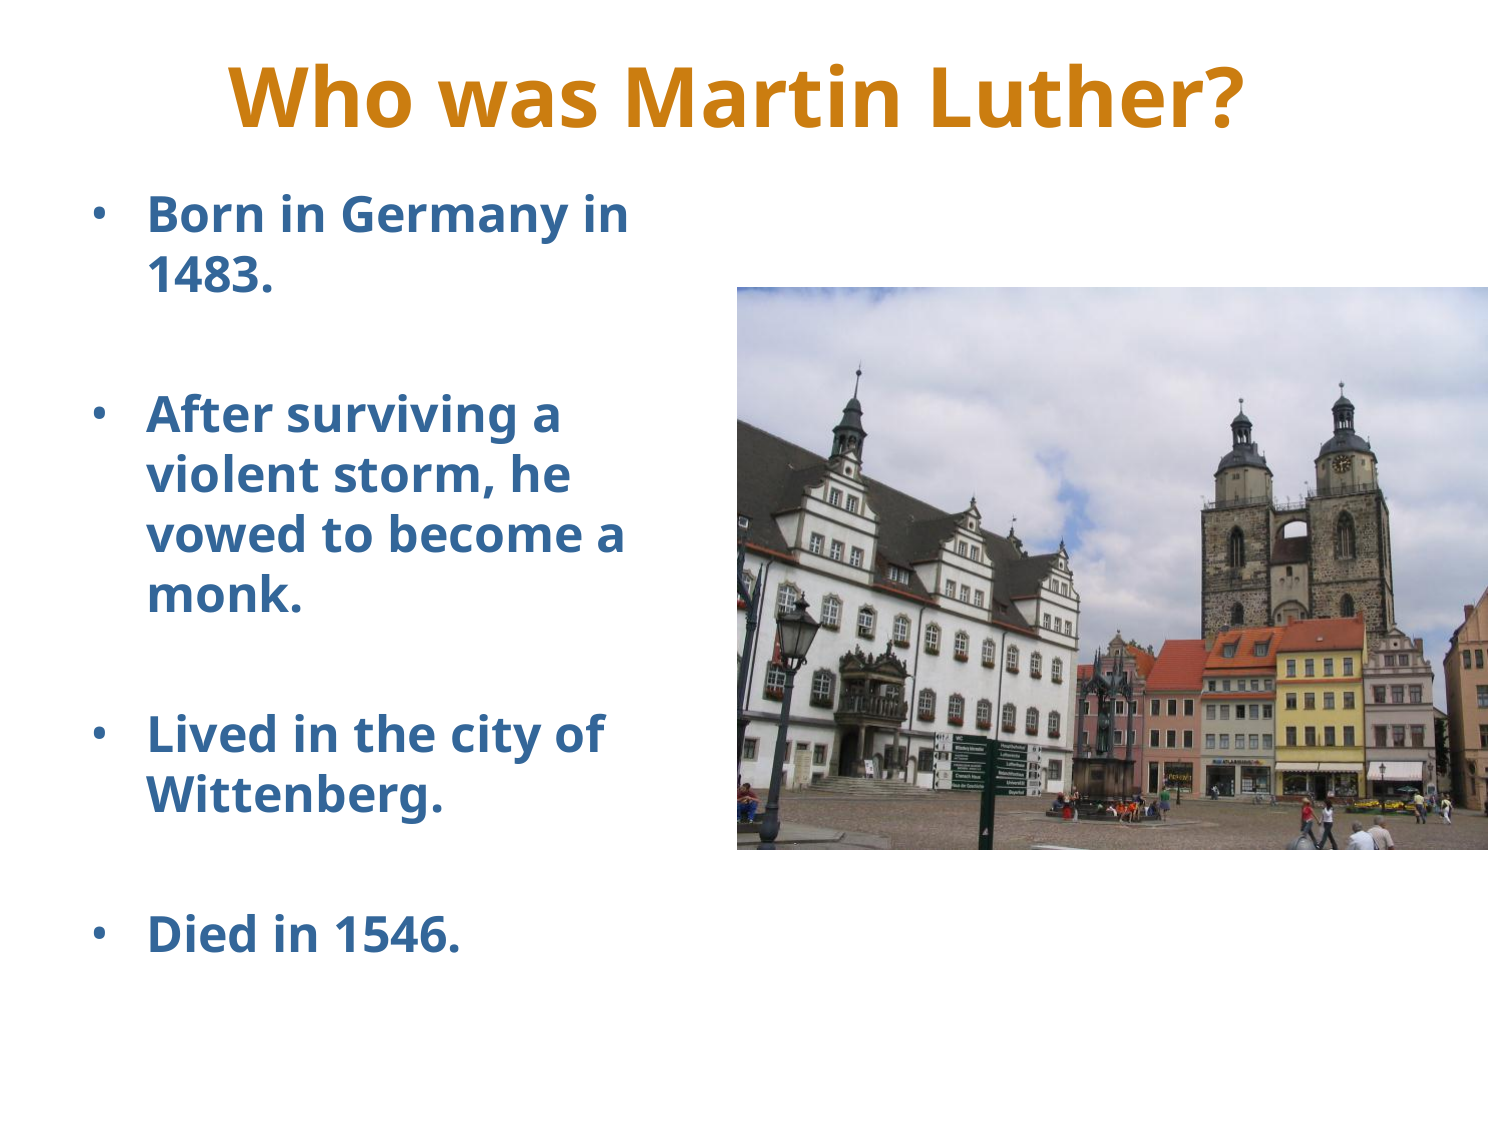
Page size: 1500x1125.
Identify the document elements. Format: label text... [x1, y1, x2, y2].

title Who was Martin Luther? [62, 0, 1413, 188]
picture [737, 287, 1488, 851]
list Born in Germany in 1483. After surviving a violent storm, he vowed to become a monk. Lived in the city of Wittenberg. Died in 1546. [75, 174, 738, 1100]
